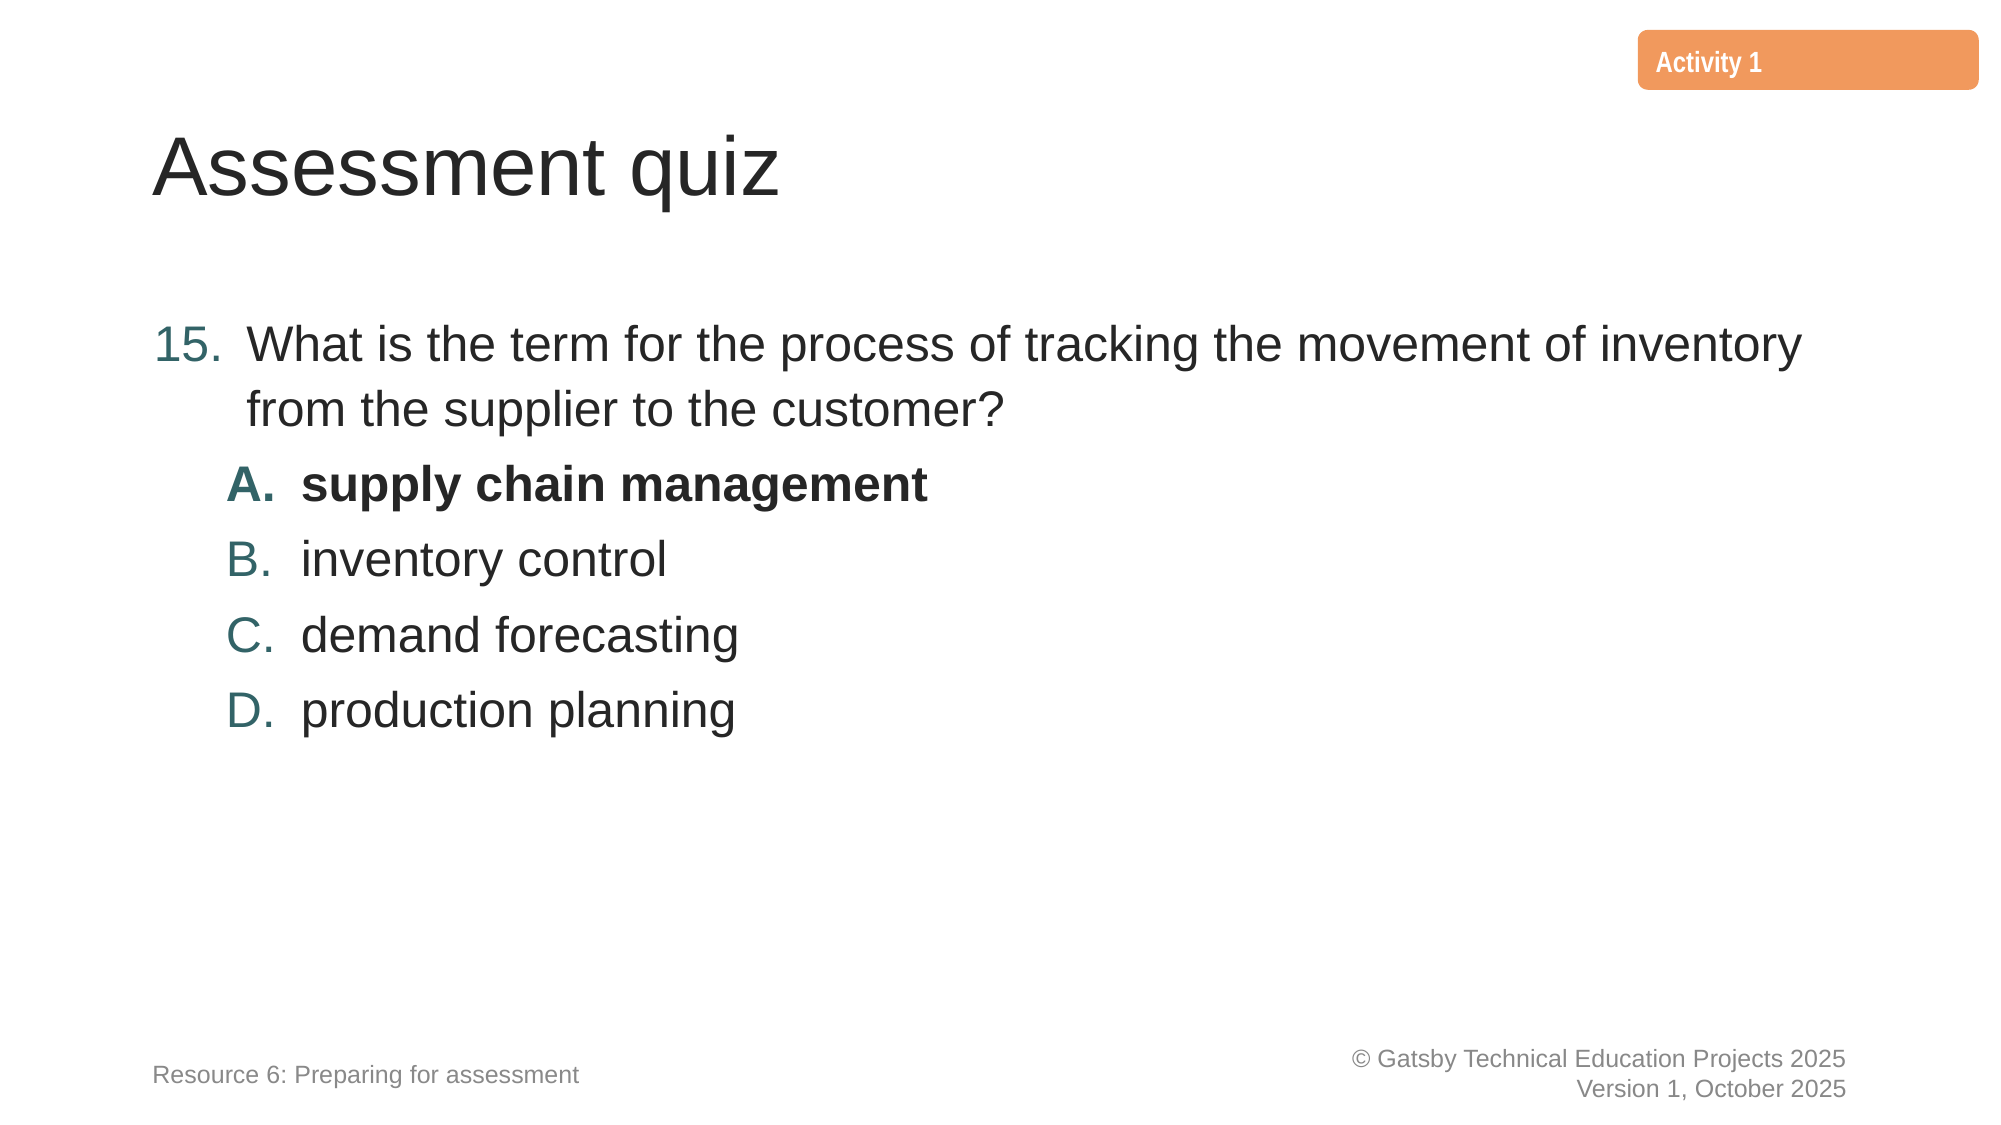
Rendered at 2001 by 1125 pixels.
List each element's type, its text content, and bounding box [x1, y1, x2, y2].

title Assessment quiz [137, 59, 1863, 278]
text_box Activity 1 [1637, 29, 1979, 90]
list Resource 6: Preparing for assessment [137, 1042, 829, 1103]
text_box What is the term for the process of tracking the movement of inventory from the supplier to the customer? supply chain management inventory control demand forecasting production planning [137, 299, 1881, 1014]
